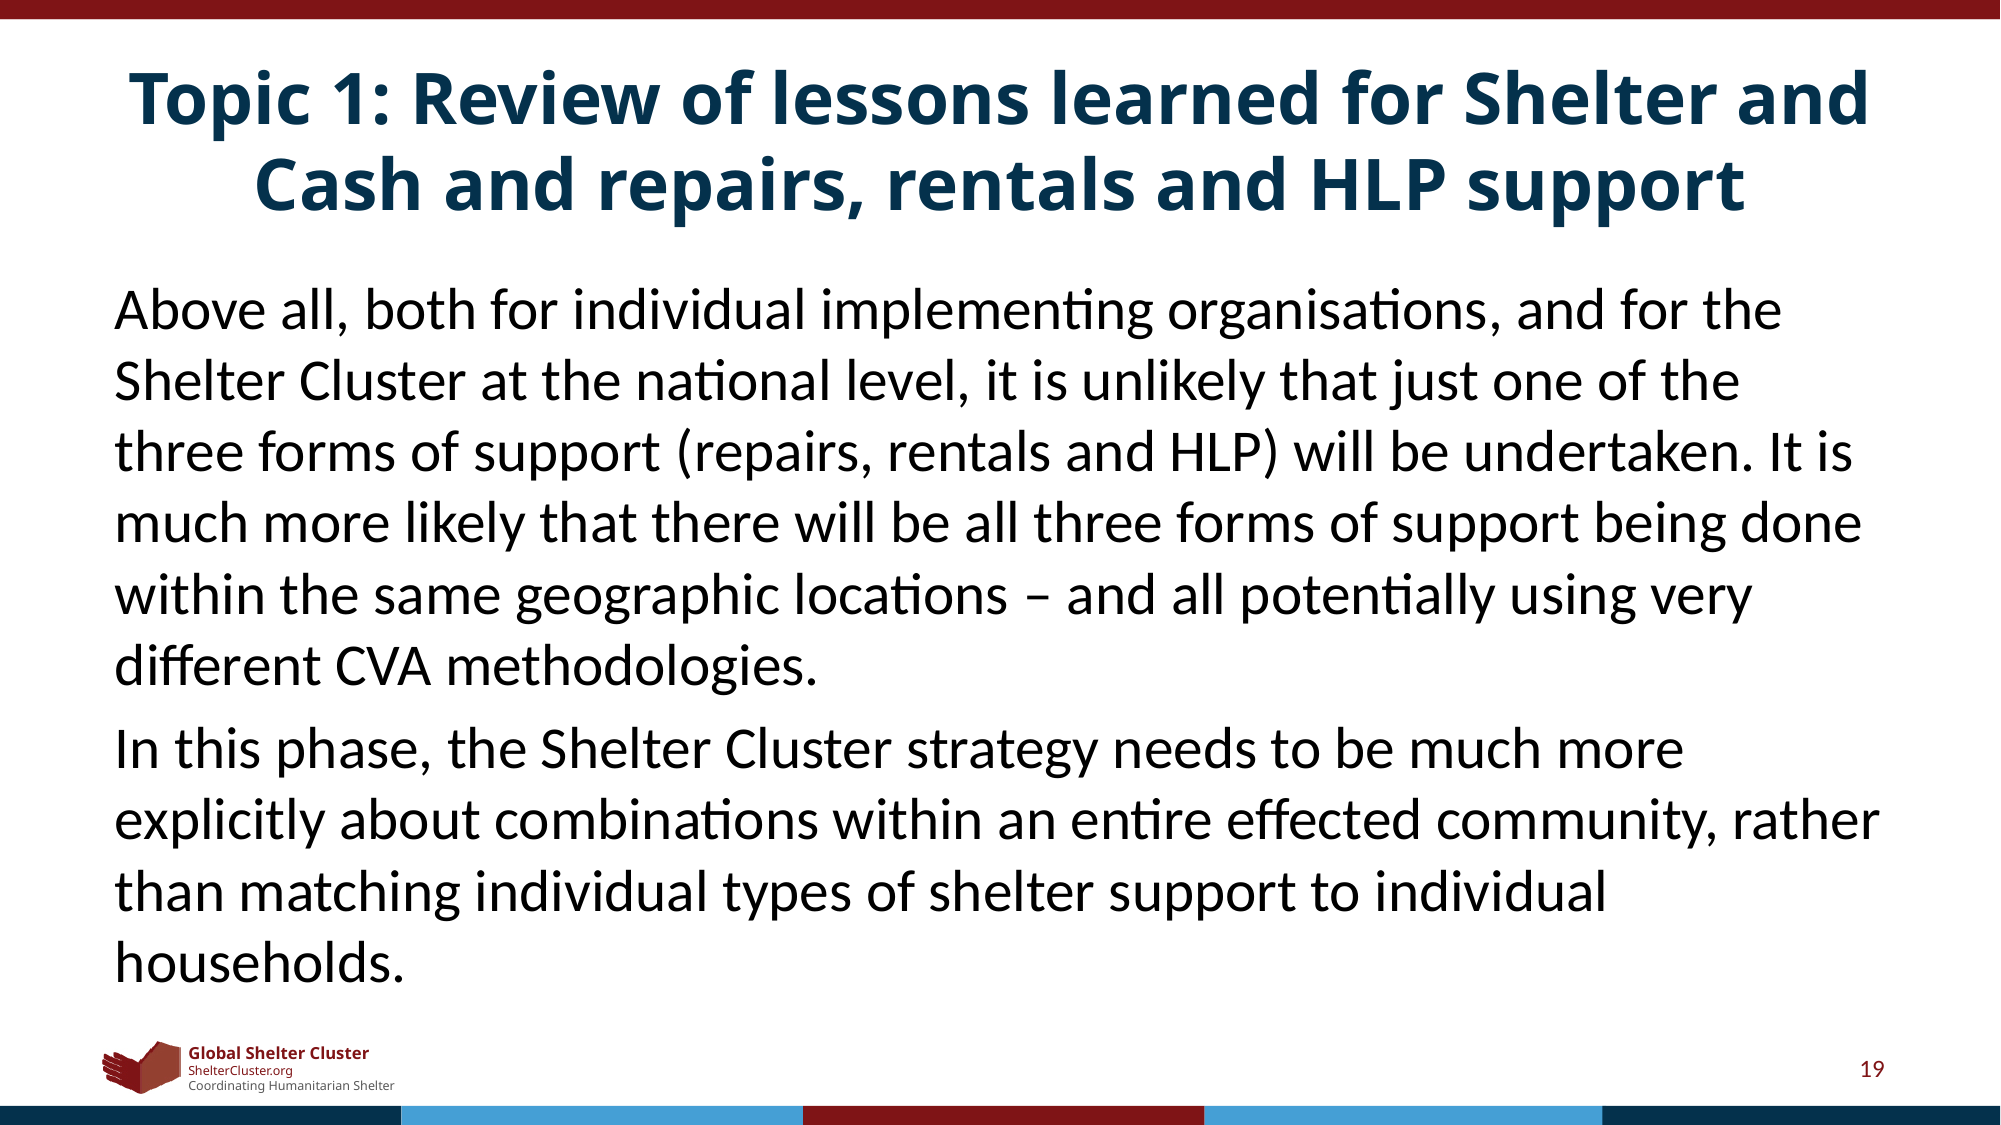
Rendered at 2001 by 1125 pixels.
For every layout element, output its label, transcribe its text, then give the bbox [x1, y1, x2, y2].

title Topic 1: Review of lessons learned for Shelter and Cash and repairs, rentals and HLP support [99, 45, 1900, 233]
list Above all, both for individual implementing organisations, and for the Shelter Cluster at the national level, it is unlikely that just one of the three forms of support (repairs, rentals and HLP) will be undertaken. It is much more likely that there will be all three forms of support being done within the same geographic locations – and all potentially using very different CVA methodologies. In this phase, the Shelter Cluster strategy needs to be much more explicitly about combinations within an entire effected community, rather than matching individual types of shelter support to individual households. [99, 262, 1900, 1005]
slide_number 19 [1433, 1037, 1900, 1098]
picture [102, 1041, 181, 1094]
